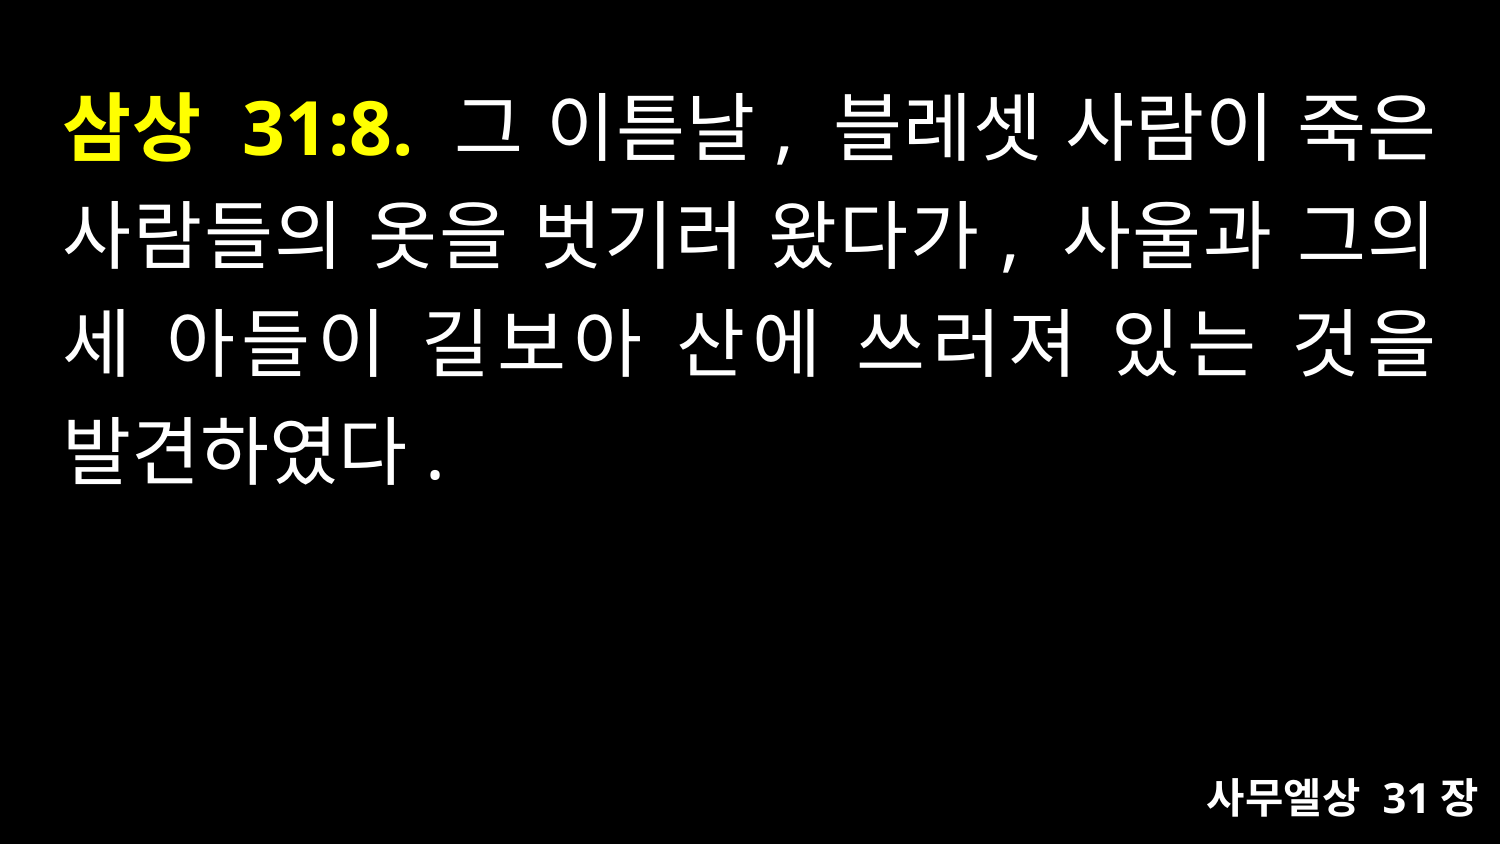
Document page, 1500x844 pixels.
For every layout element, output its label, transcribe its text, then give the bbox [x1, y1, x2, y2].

subtitle 사무엘상 31장 [916, 770, 1500, 844]
title 삼상 31:8. 그 이튿날, 블레셋 사람이 죽은 사람들의 옷을 벗기러 왔다가, 사울과 그의 세 아들이 길보아 산에 쓰러져 있는 것을 발견하였다. [0, 0, 1500, 844]
